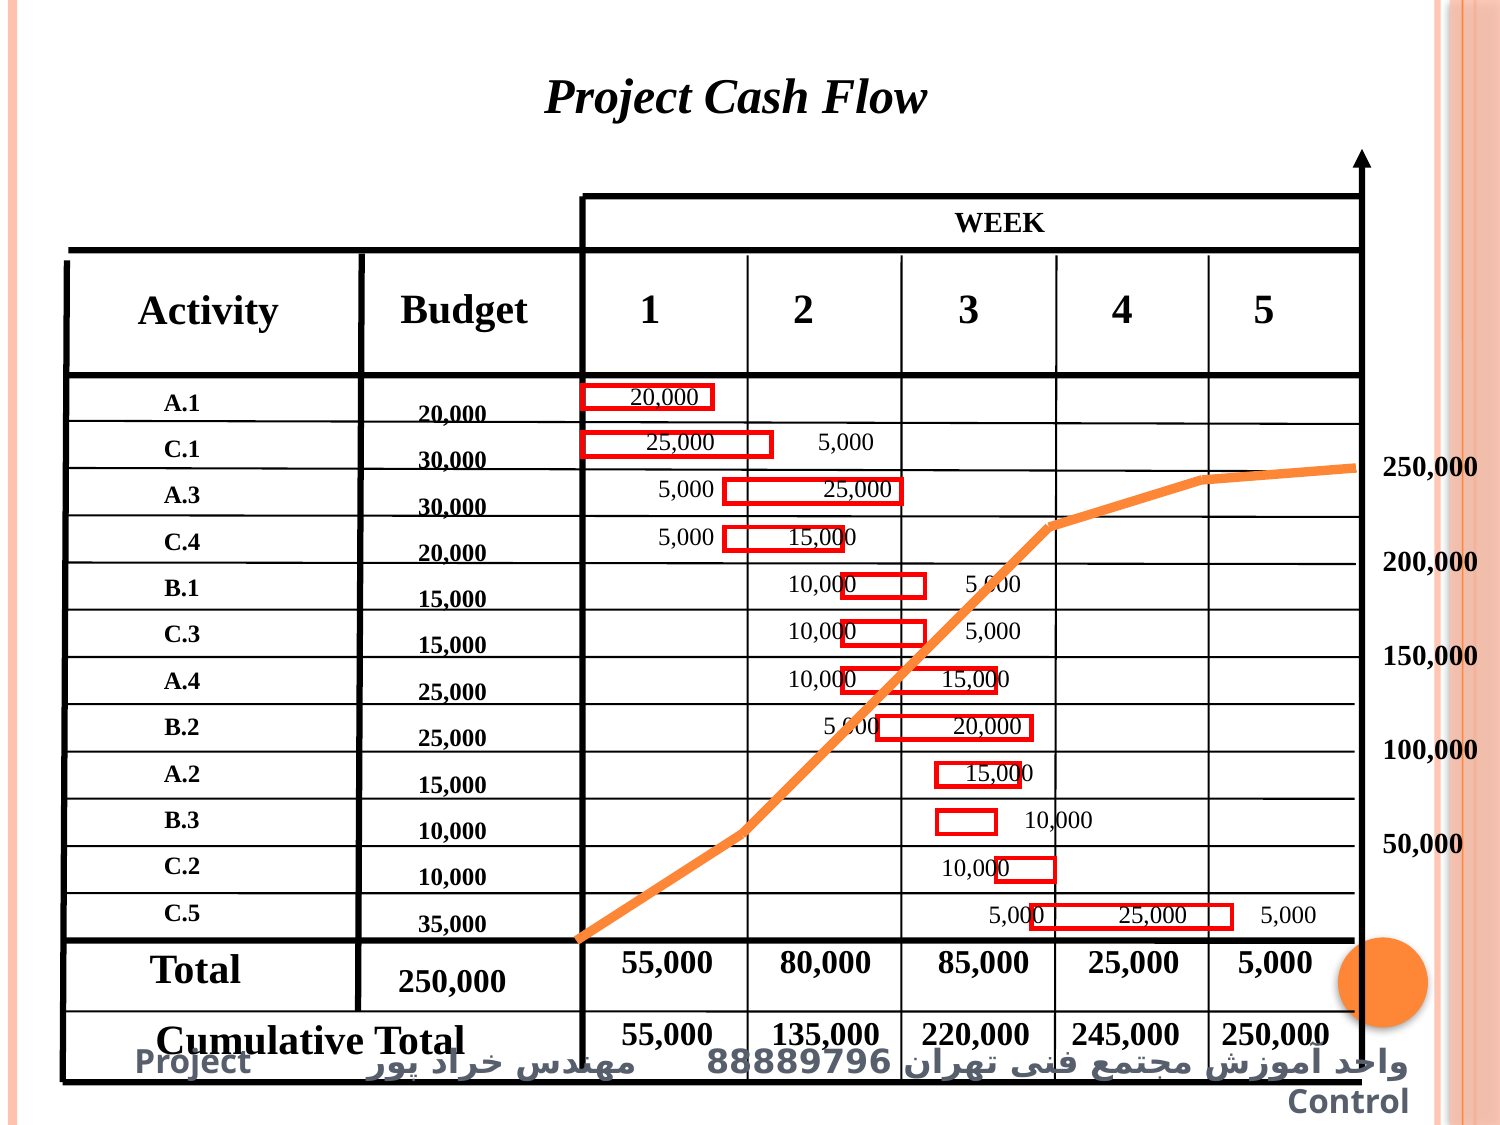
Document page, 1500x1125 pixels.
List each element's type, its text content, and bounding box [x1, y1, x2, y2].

text_box 2 [778, 274, 830, 340]
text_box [575, 443, 1500, 942]
text_box 20,000 30,000 30,000 20,000 15,000 15,000 25,000 25,000 15,000 10,000 10,000 35,000 250,000 [381, 373, 524, 1007]
text_box Total [134, 934, 256, 1000]
footer واحد آموزش مجتمع فنی تهران 88889796 مهندس خراد پور Project Control [0, 1050, 1425, 1110]
text_box 55,000 80,000 85,000 25,000 5,000 55,000 135,000 220,000 245,000 250,000 [606, 950, 1346, 1050]
text_box 4 [1097, 274, 1148, 340]
text_box Project Cash Flow [98, 0, 1374, 188]
text_box WEEK [939, 197, 1061, 246]
text_box Activity [122, 275, 295, 340]
text_box Cumulative Total [140, 1005, 481, 1050]
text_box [581, 384, 602, 441]
text_box A.1 C.1 A.3 C.4 B.1 C.3 A.4 B.2 A.2 B.3 C.2 C.5 [148, 894, 216, 934]
text_box 5 [1238, 274, 1290, 340]
text_box A.1 C.1 A.3 C.4 B.1 C.3 A.4 B.2 A.2 B.3 C.2 C.5 [148, 362, 216, 893]
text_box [608, 372, 1339, 441]
text_box 3 [943, 274, 995, 340]
text_box Budget [385, 274, 544, 340]
text_box 1 [624, 274, 676, 340]
text_box [1355, 148, 1369, 441]
